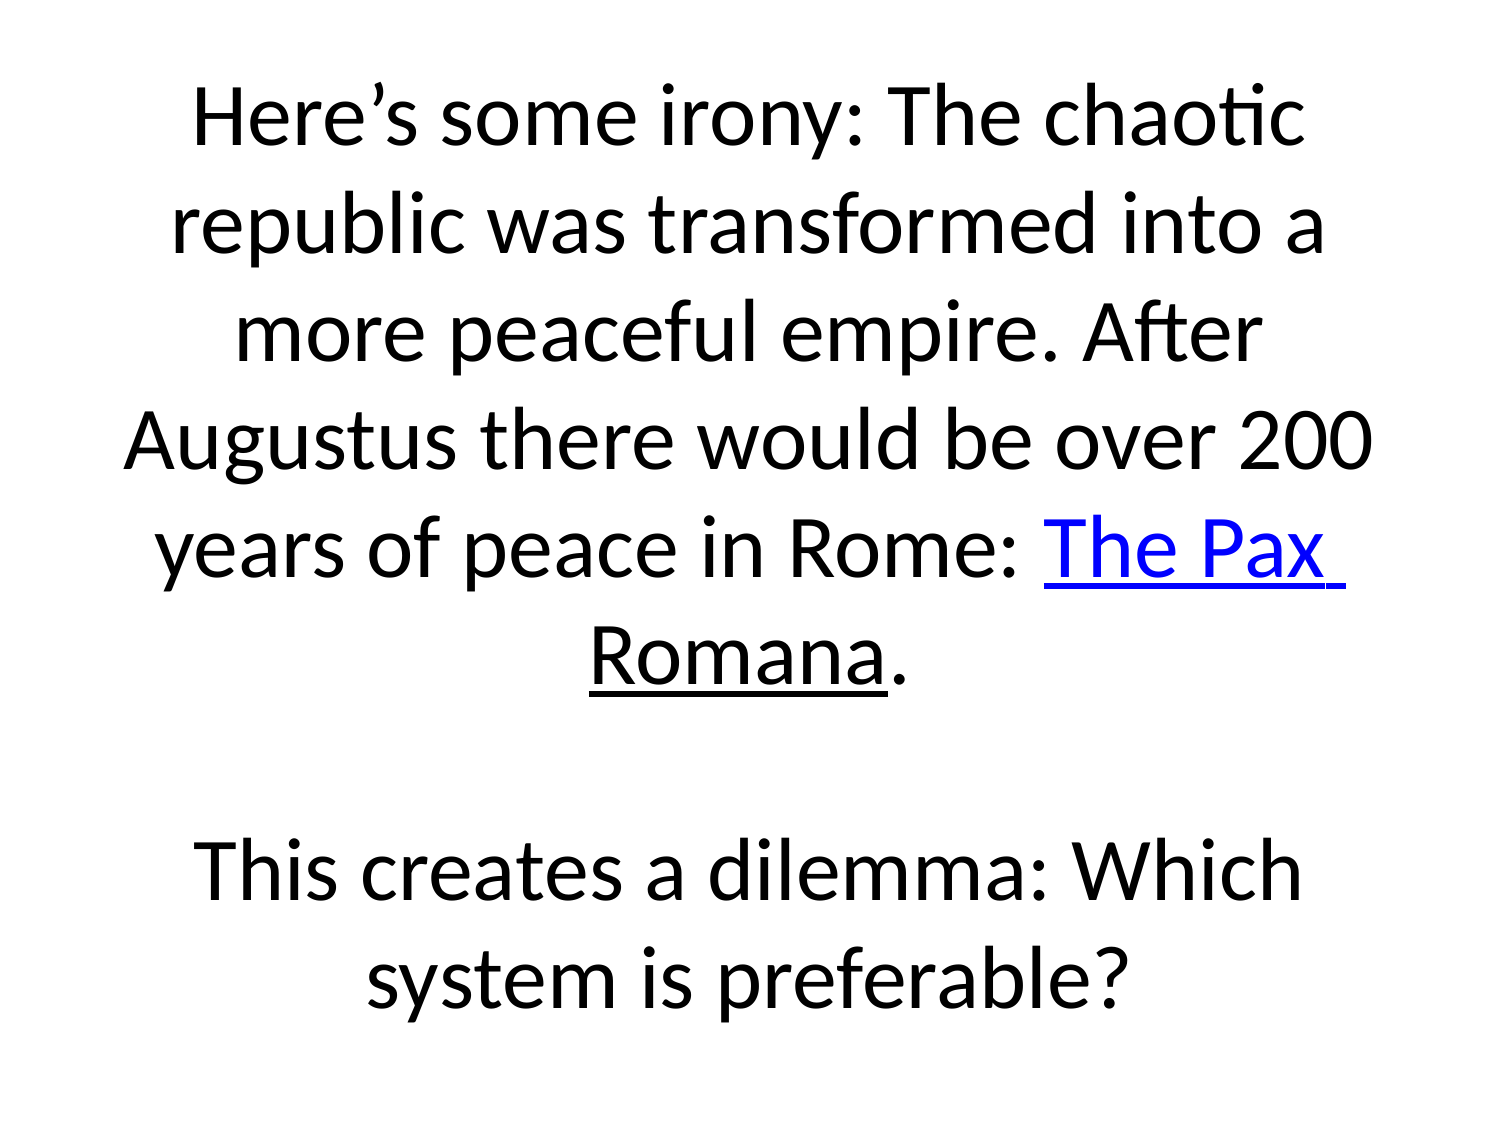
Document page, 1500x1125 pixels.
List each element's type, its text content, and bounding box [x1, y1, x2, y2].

title Here’s some irony: The chaotic republic was transformed into a more peaceful empire. After Augustus there would be over 200 years of peace in Rome: The Pax Romana. This creates a dilemma: Which system is preferable? [74, 44, 1426, 1038]
